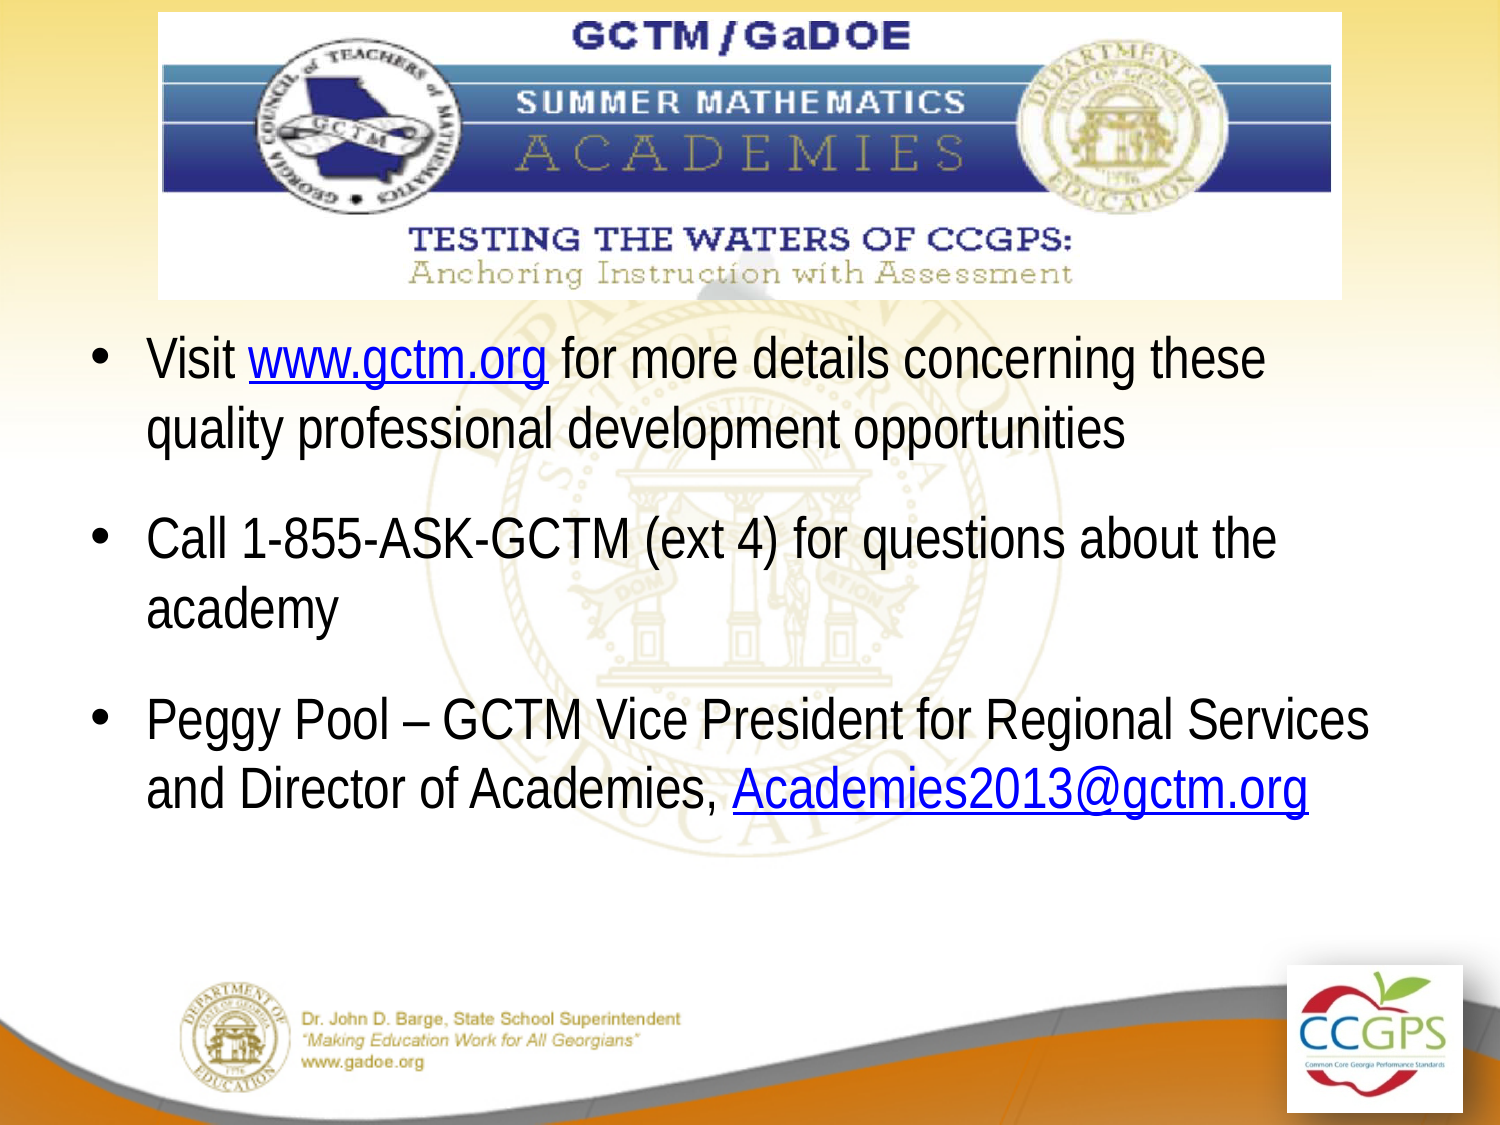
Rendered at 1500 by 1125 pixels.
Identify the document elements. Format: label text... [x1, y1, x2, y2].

text_box Visit www.gctm.org for more details concerning these quality professional development opportunities Call 1-855-ASK-GCTM (ext 4) for questions about the academy Peggy Pool – GCTM Vice President for Regional Services and Director of Academies, Academies2013@gctm.org [74, 312, 1425, 1055]
list [24, 174, 1476, 988]
picture [0, 0, 1500, 1125]
